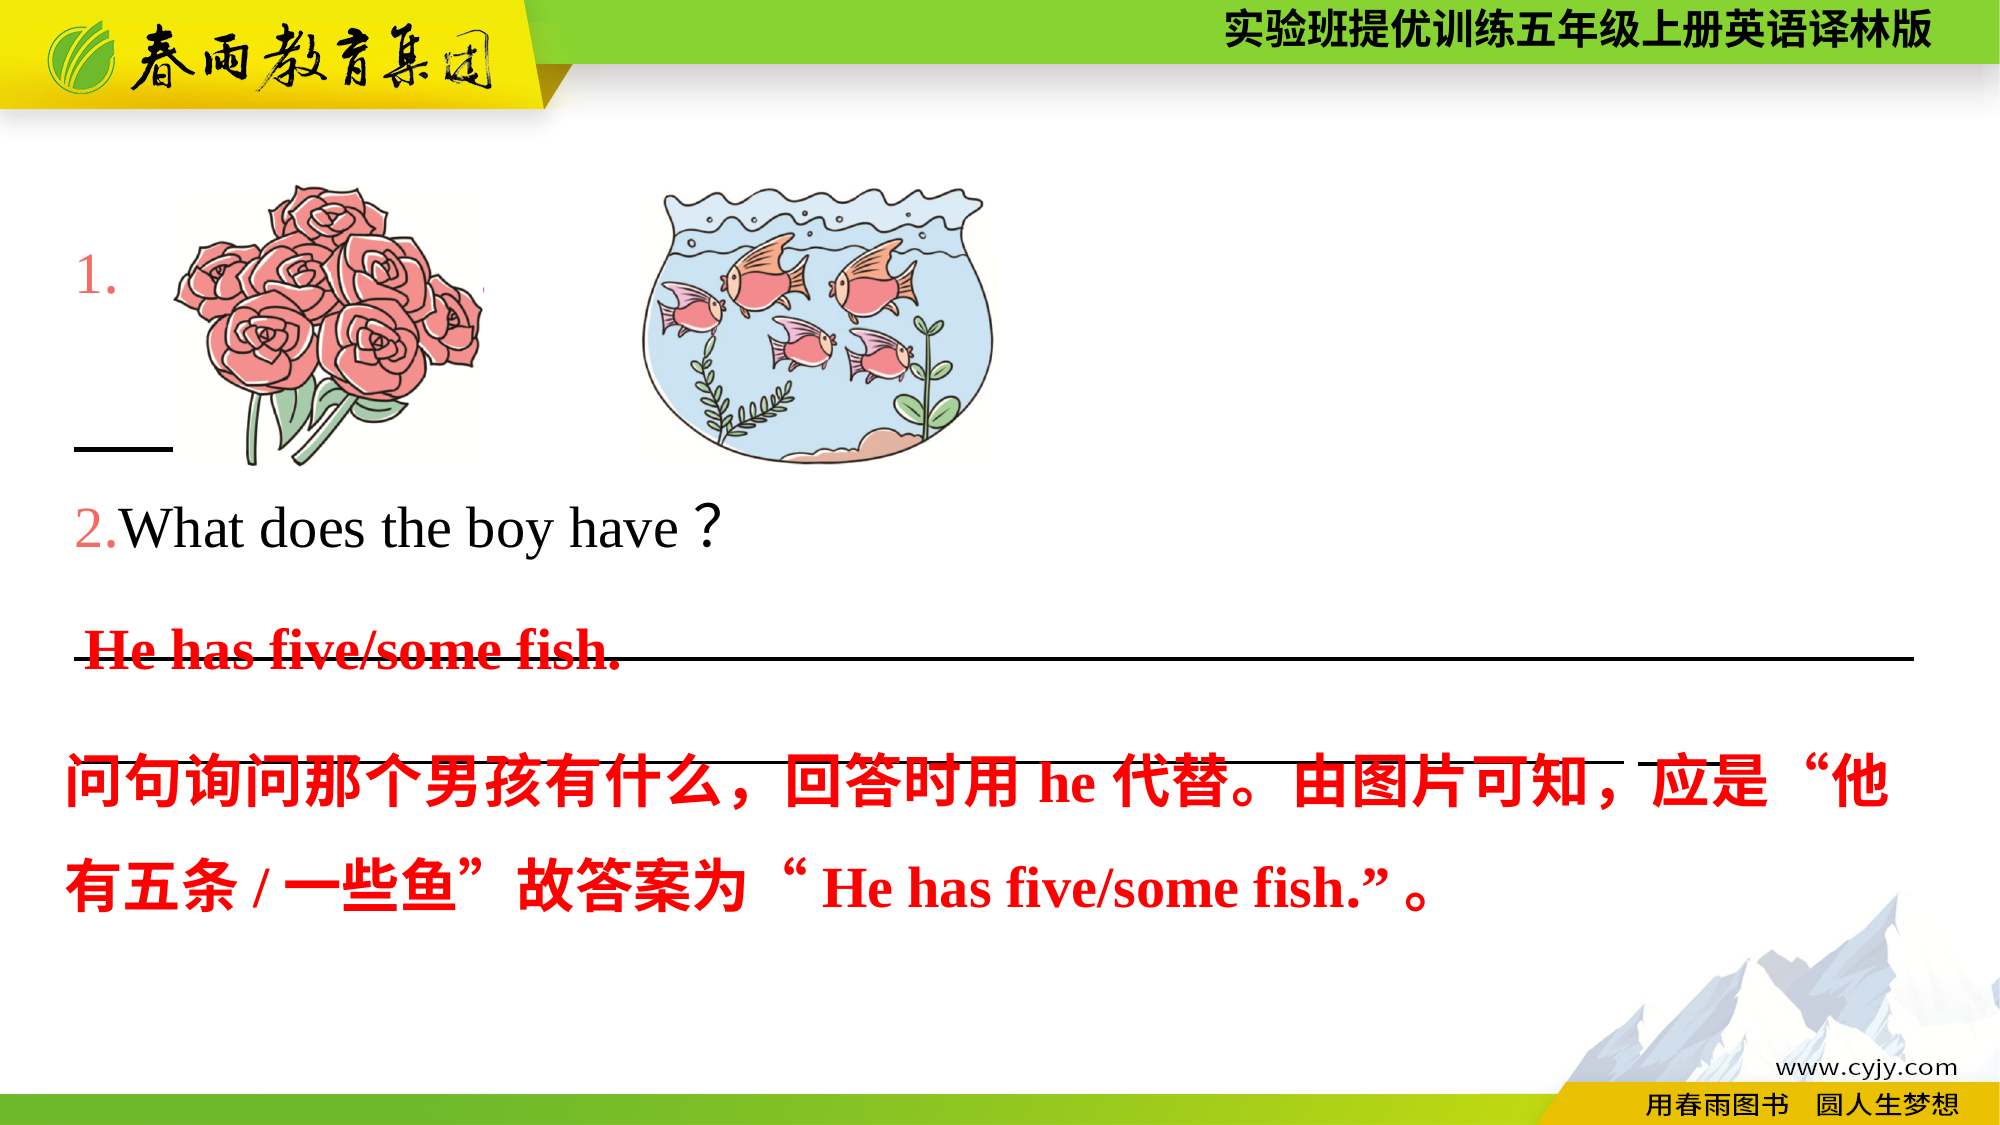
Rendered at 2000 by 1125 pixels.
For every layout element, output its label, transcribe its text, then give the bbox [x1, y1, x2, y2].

picture [0, 0, 2000, 1125]
text_box 问句询问那个男孩有什么，回答时用he代替。由图片可知，应是“他有五条/一些鱼”故答案为“He has five/some fish.”。 [50, 701, 1905, 926]
list 1. 2. 2.What does the boy have？ _____________________________________________________ [59, 122, 1944, 714]
text_box He has five/some fish. [70, 603, 638, 689]
